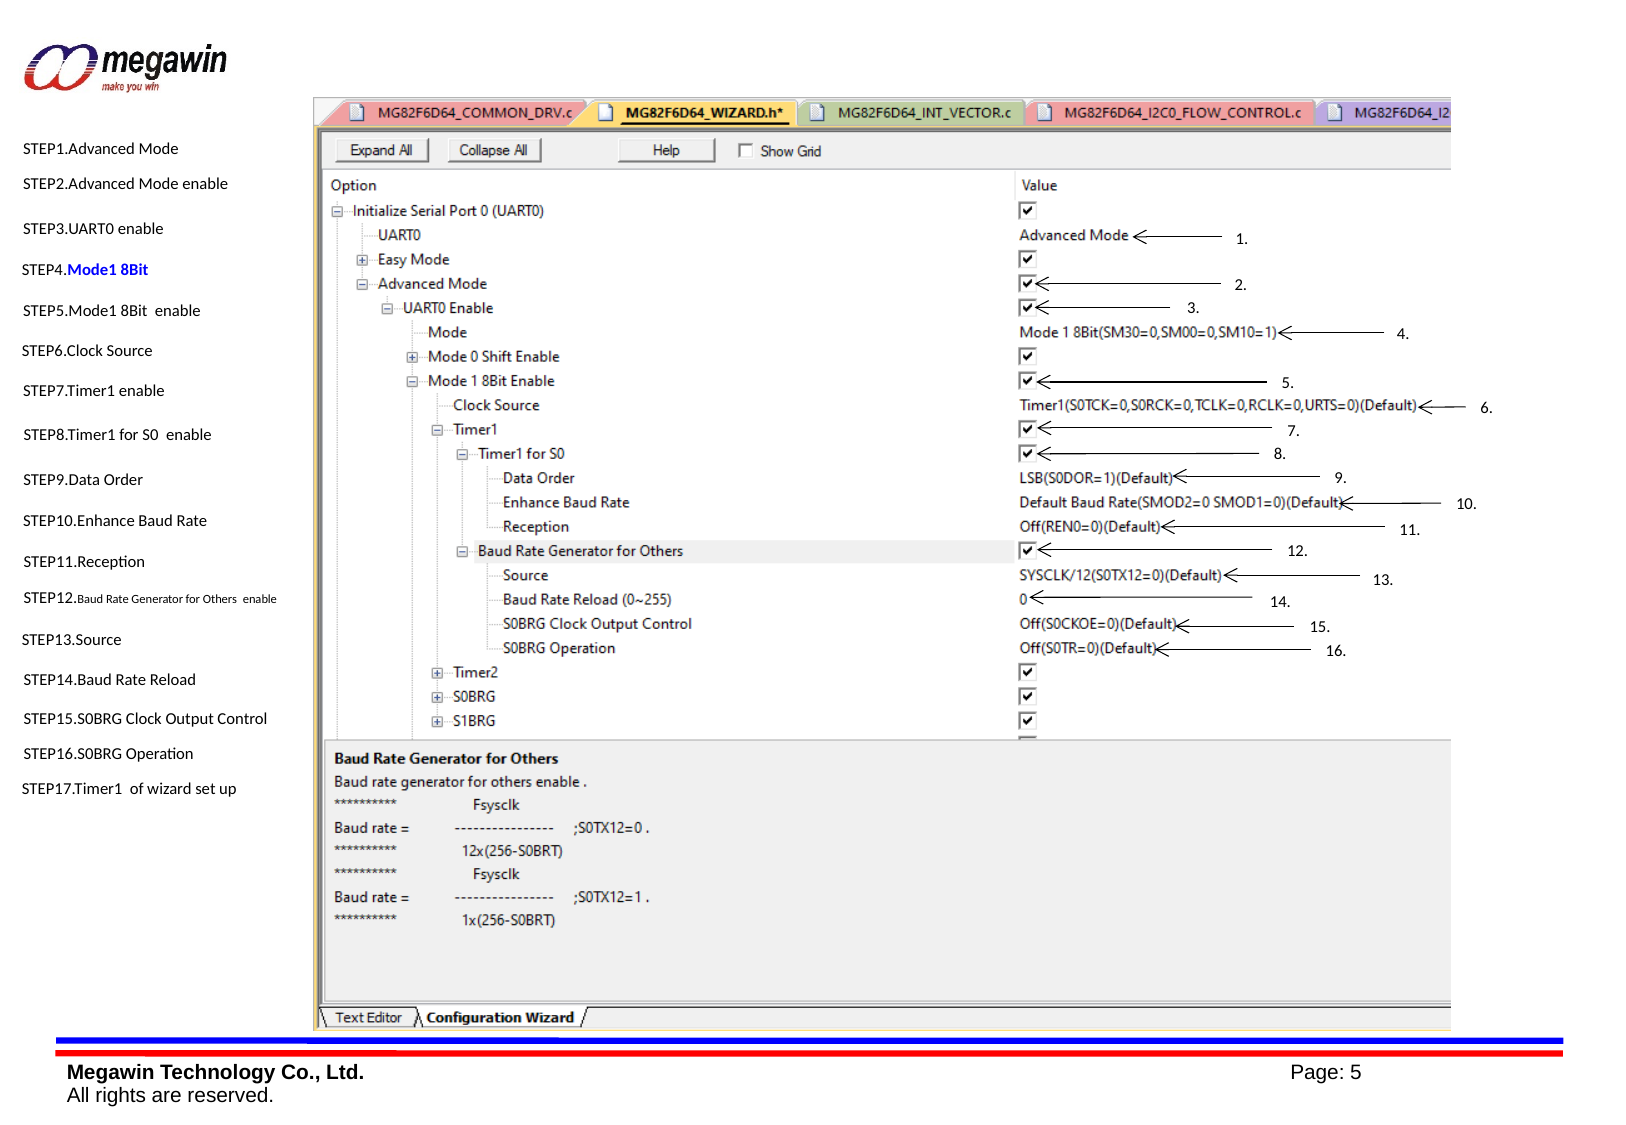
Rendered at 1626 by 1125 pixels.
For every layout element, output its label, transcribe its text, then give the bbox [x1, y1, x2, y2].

text_box STEP1.Advanced Mode [8, 130, 296, 166]
text_box STEP13.Source [7, 621, 242, 656]
text_box STEP17.Timer1 of wizard set up [7, 770, 268, 806]
picture [19, 37, 231, 97]
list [313, 97, 1451, 1031]
text_box STEP10.Enhance Baud Rate [8, 502, 231, 538]
text_box STEP14.Baud Rate Reload [8, 661, 244, 696]
text_box STEP5.Mode1 8Bit enable [8, 292, 221, 328]
text_box 10. [1451, 485, 1507, 521]
text_box STEP2.Advanced Mode enable [8, 165, 274, 221]
text_box STEP6.Clock Source [7, 332, 273, 368]
text_box STEP9.Data Order [8, 461, 244, 496]
text_box STEP16.S0BRG Operation [8, 735, 244, 770]
text_box STEP15.S0BRG Clock Output Control [8, 700, 308, 735]
text_box STEP12.Baud Rate Generator for Others enable [8, 579, 308, 615]
text_box 6. [1465, 389, 1531, 425]
text_box STEP4.Mode1 8Bit [7, 250, 192, 286]
text_box STEP7.Timer1 enable [8, 372, 308, 408]
text_box STEP11.Reception [8, 543, 244, 578]
text_box STEP3.UART0 enable [8, 210, 193, 246]
text_box STEP8.Timer1 for S0 enable [8, 416, 274, 452]
